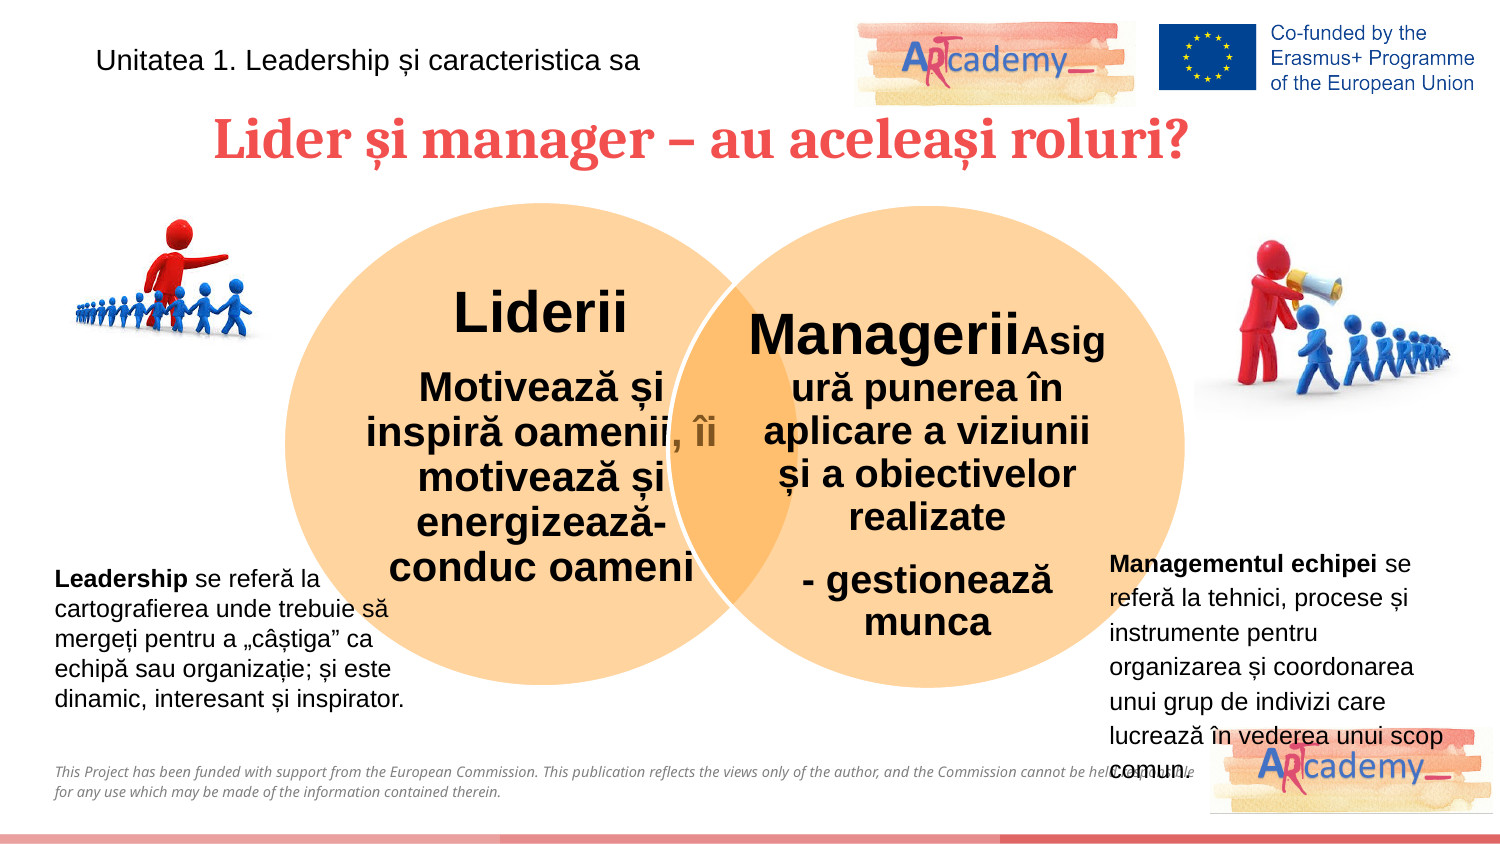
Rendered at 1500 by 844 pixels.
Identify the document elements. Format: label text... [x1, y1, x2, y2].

picture [854, 2, 1137, 138]
text_box Unitatea 1. Leadership și caracteristica sa [80, 34, 703, 84]
text_box Leadership se referă la cartografierea unde trebuie să mergeți pentru a „câștiga” ca echipă sau organizație; și este dinamic, interesant și inspirator. [39, 555, 425, 720]
list Managementul echipei se referă la tehnici, procese și instrumente pentru organizarea și coordonarea unui grup de indivizi care lucrează în vederea unui scop comun. [1071, 527, 1474, 802]
title Lider și manager – au aceleaşi roluri? [70, 34, 1334, 185]
picture [53, 213, 291, 348]
text_box This Project has been funded with support from the European Commission. This publication reflects the views only of the author, and the Commission cannot be held responsible for any use which may be made of the information contained therein. [39, 754, 1071, 799]
picture [1158, 24, 1474, 94]
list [184, 200, 1253, 691]
picture [1210, 709, 1493, 844]
picture [1193, 223, 1474, 422]
